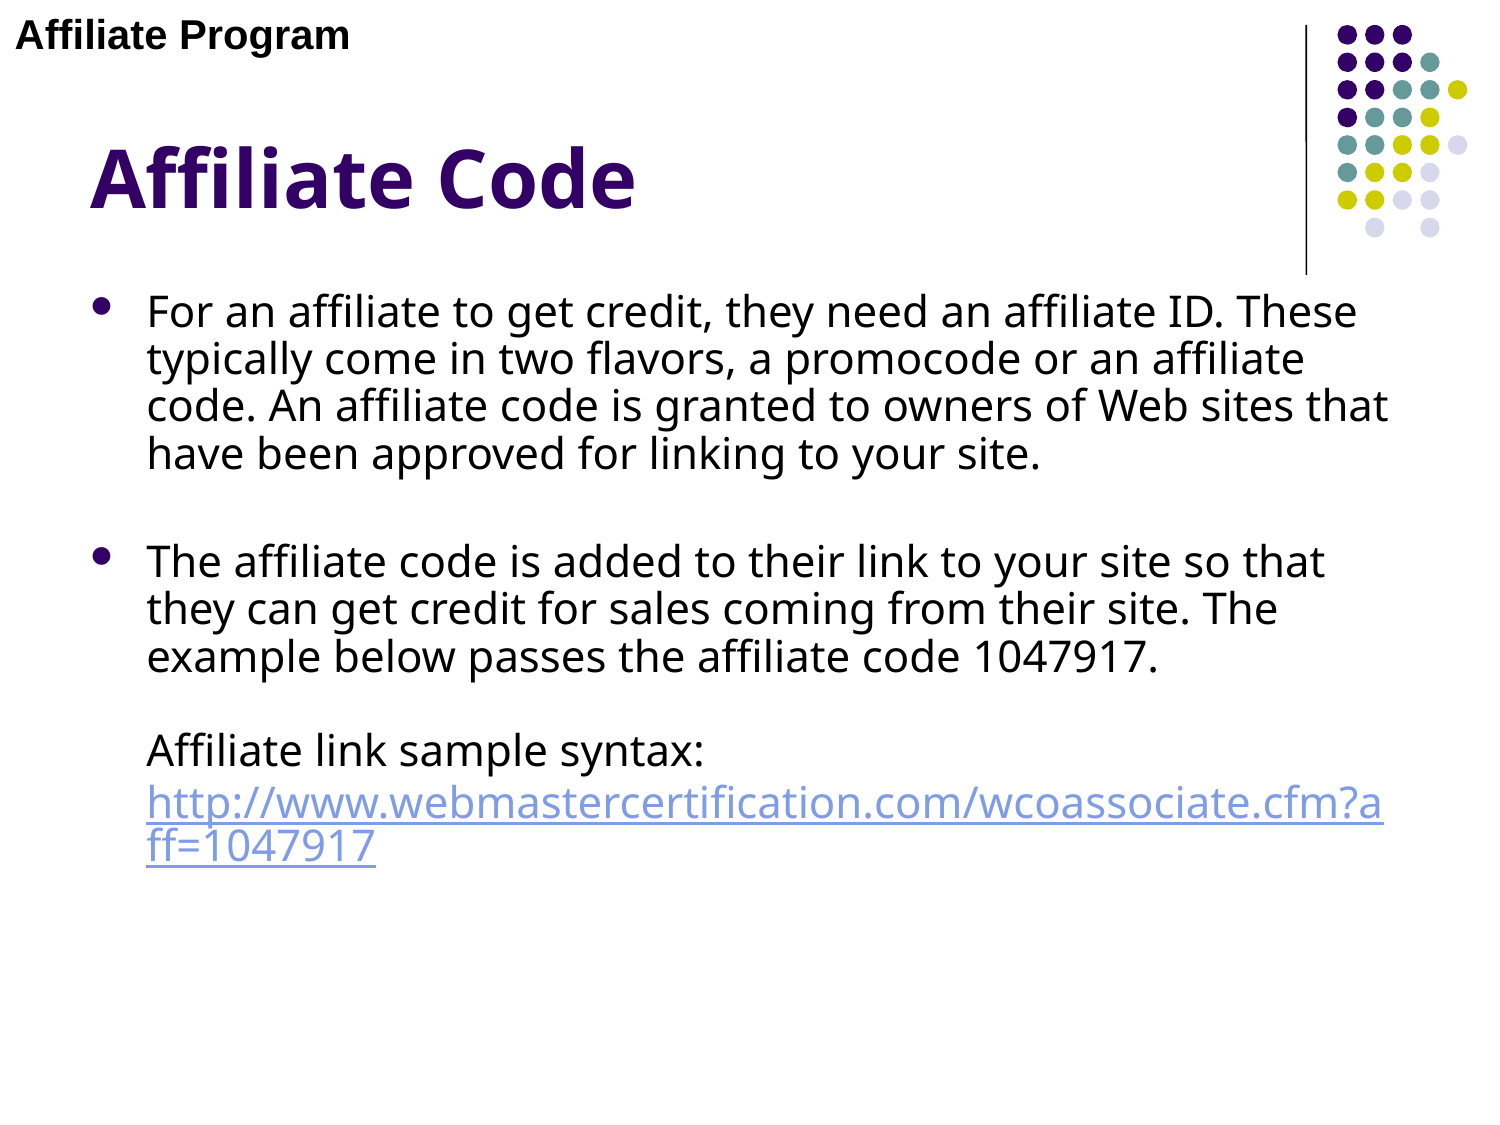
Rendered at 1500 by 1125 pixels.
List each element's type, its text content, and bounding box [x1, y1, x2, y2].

title Affiliate Code [75, 20, 1313, 233]
list For an affiliate to get credit, they need an affiliate ID. These typically come in two flavors, a promocode or an affiliate code. An affiliate code is granted to owners of Web sites that have been approved for linking to your site. The affiliate code is added to their link to your site so that they can get credit for sales coming from their site. The example below passes the affiliate code 1047917. Affiliate link sample syntax: http://www.webmastercertification.com/wcoassociate.cfm?aff=1047917 [75, 282, 1425, 1006]
text_box Affiliate Program [0, 0, 378, 65]
